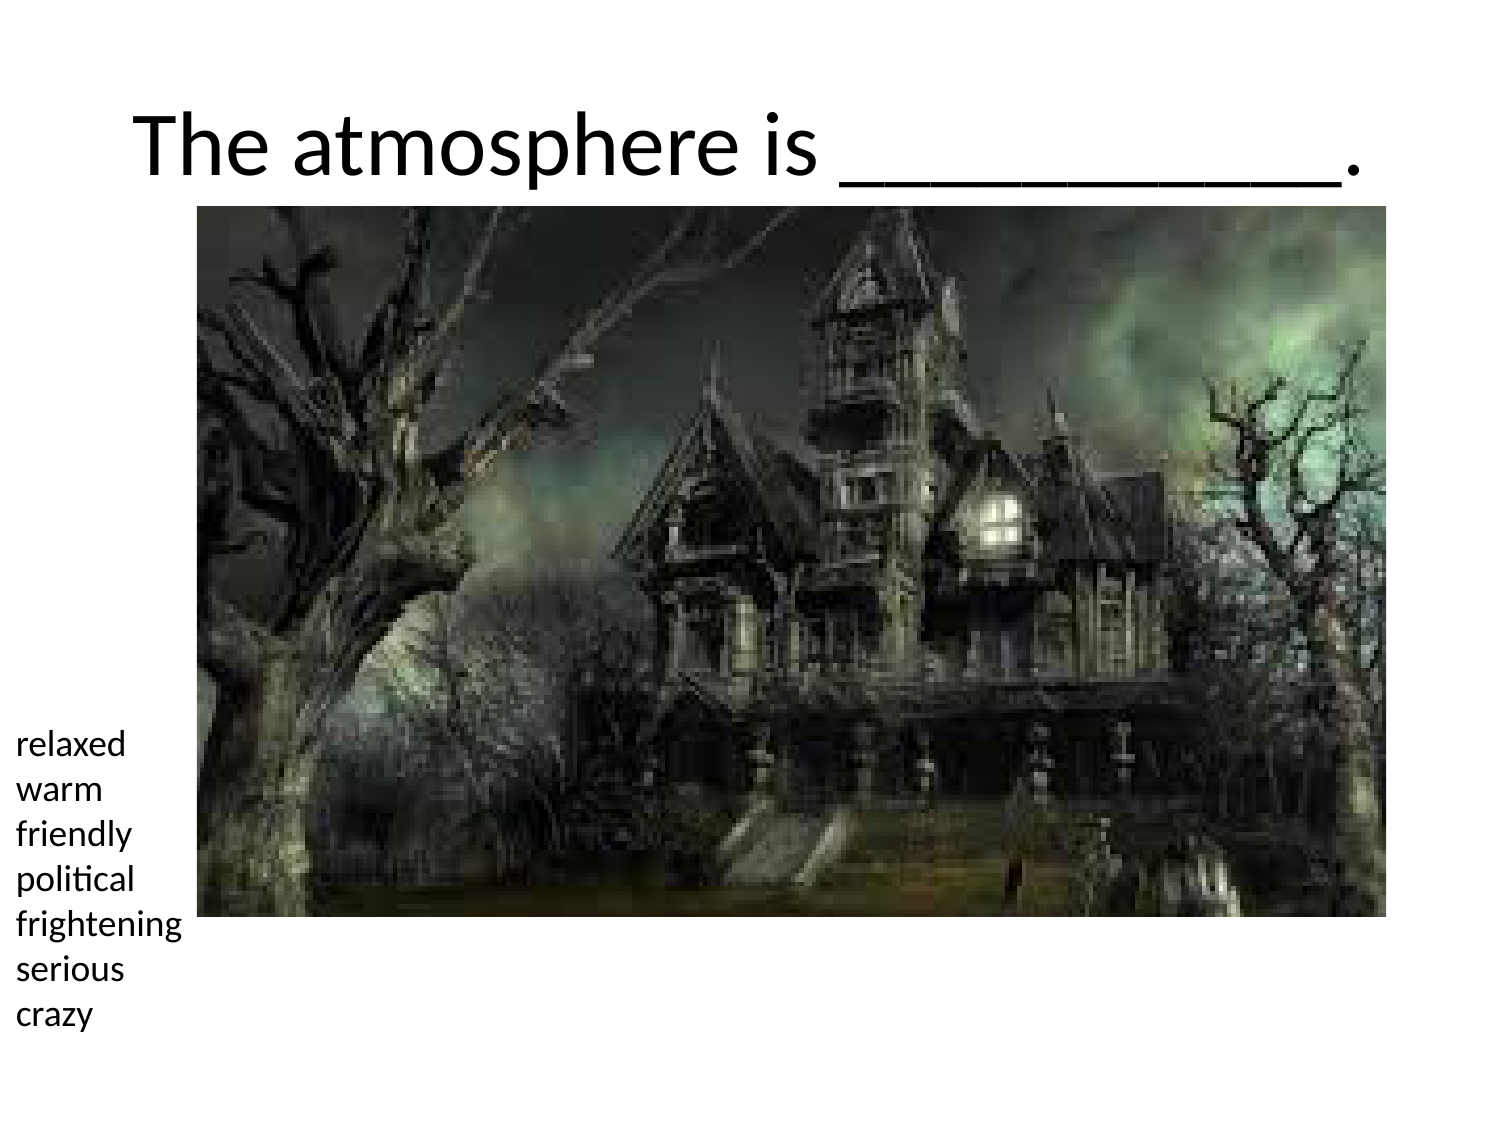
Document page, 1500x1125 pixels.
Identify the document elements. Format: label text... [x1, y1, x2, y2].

text_box relaxed warm friendly political frightening serious crazy [1, 711, 198, 1086]
title The atmosphere is ___________. [75, 45, 1425, 233]
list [196, 206, 1387, 917]
